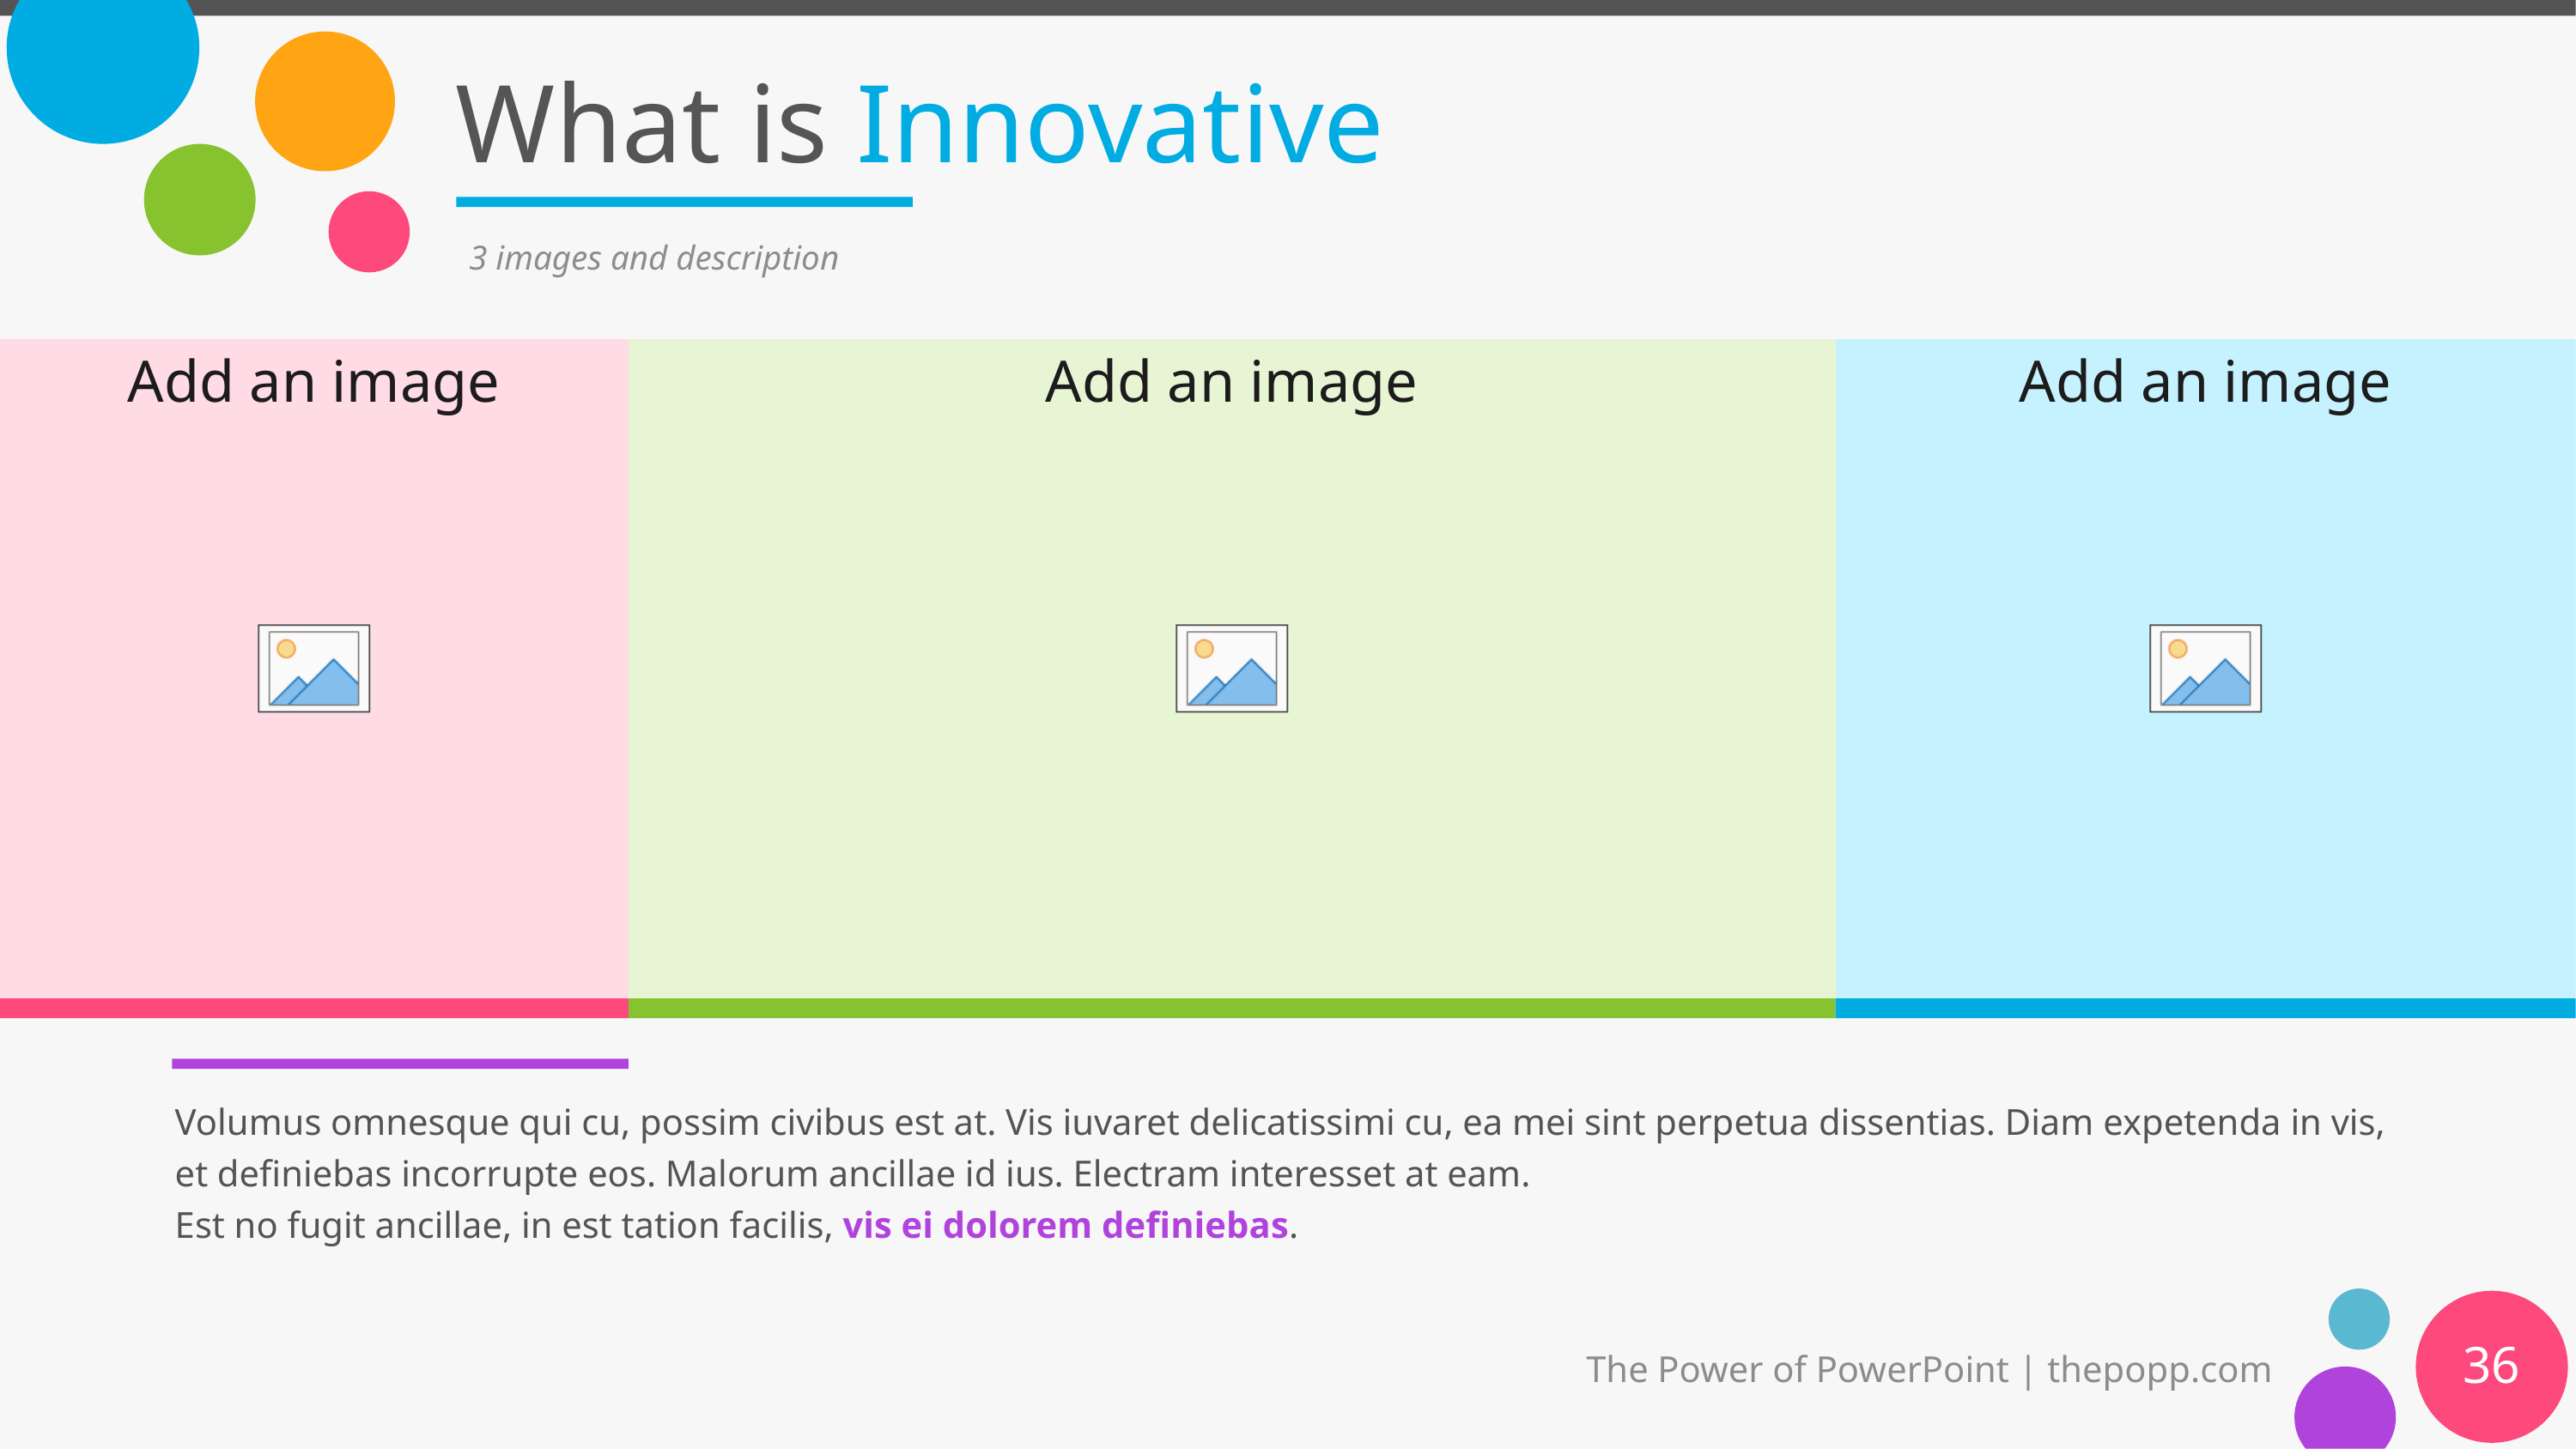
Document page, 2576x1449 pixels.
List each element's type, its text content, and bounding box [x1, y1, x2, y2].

footer The Power of PowerPoint | thepopp.com [1479, 1332, 2296, 1410]
slide_number 36 [2415, 1328, 2568, 1406]
list 3 images and description [446, 217, 2465, 288]
list Volumus omnesque qui cu, possim civibus est at. Vis iuvaret delicatissimi cu, ea mei sint perpetua dissentias. Diam expetenda in vis, et definiebas incorrupte eos. Malorum ancillae id ius. Electram interesset at eam. Est no fugit ancillae, in est tation facilis, vis ei dolorem definiebas. [151, 1079, 2434, 1295]
title What is Innovative [433, 34, 2454, 204]
picture [0, 338, 2576, 998]
